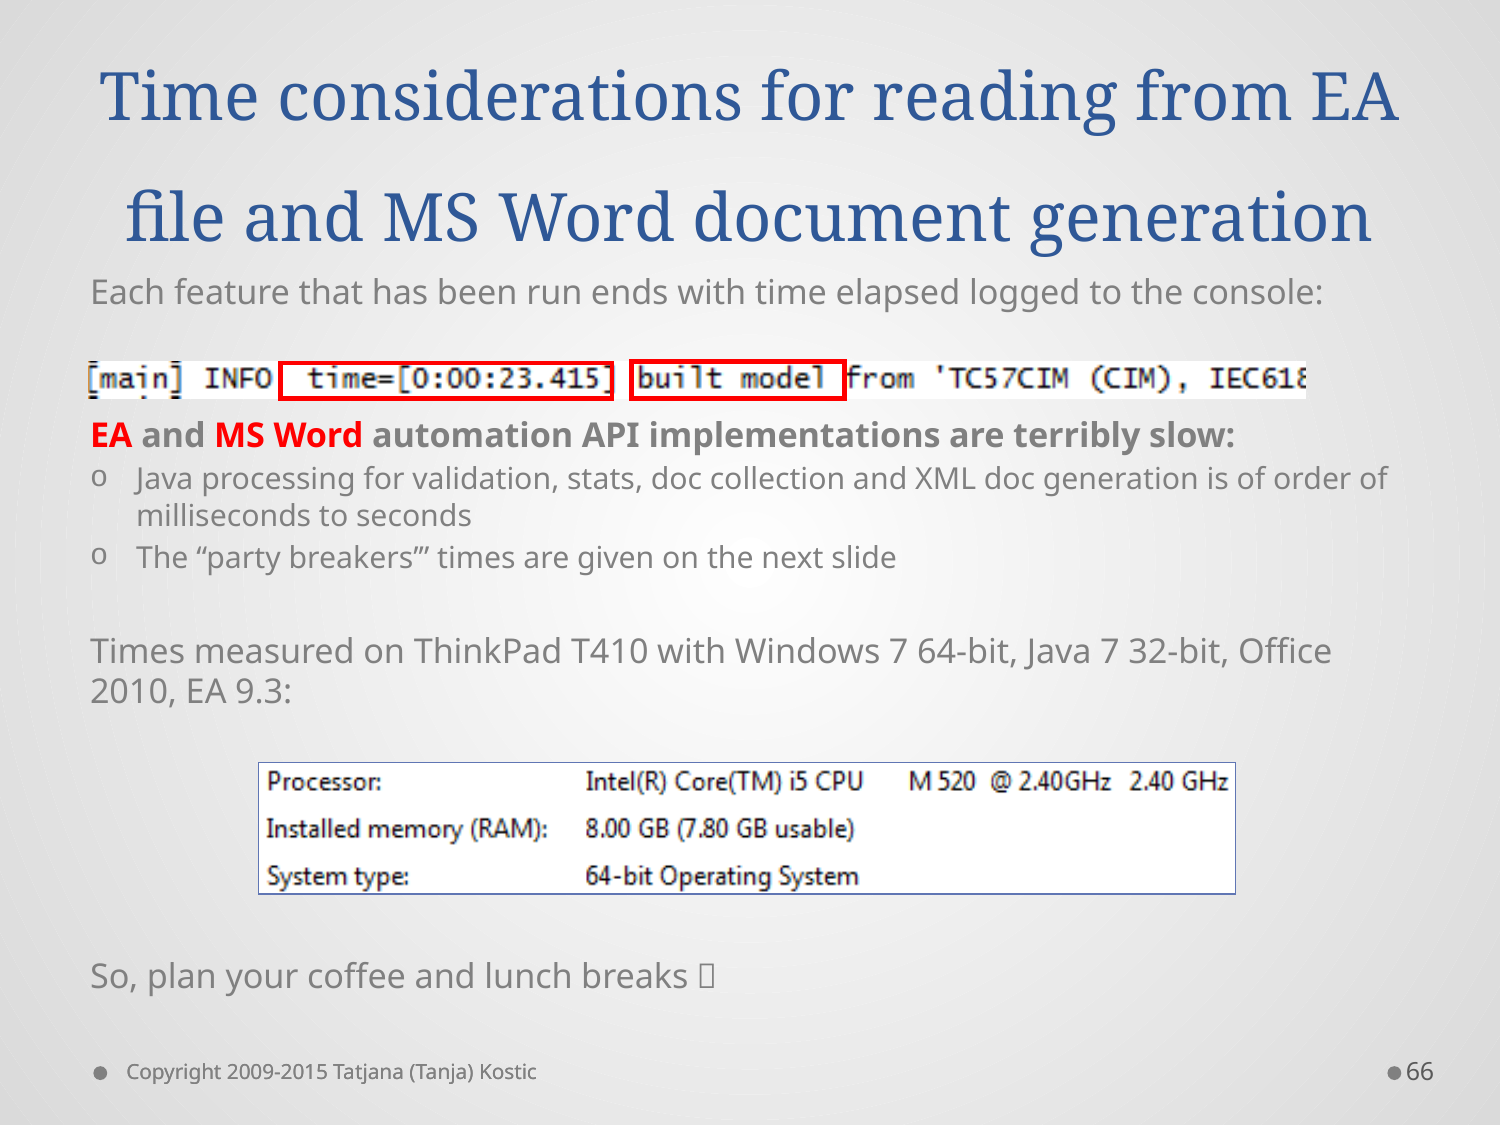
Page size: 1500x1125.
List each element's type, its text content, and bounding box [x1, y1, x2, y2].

slide_number 66 [1401, 1042, 1494, 1103]
list Each feature that has been run ends with time elapsed logged to the console: EA and MS Word automation API implementations are terribly slow: Java processing for validation, stats, doc collection and XML doc generation is of order of milliseconds to seconds The “party breakers’” times are given on the next slide Times measured on ThinkPad T410 with Windows 7 64-bit, Java 7 32-bit, Office 2010, EA 9.3: So, plan your coffee and lunch breaks  [75, 262, 1425, 1005]
title Time considerations for reading from EA file and MS Word document generation [75, 0, 1425, 262]
picture [258, 762, 1235, 894]
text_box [88, 361, 1306, 400]
